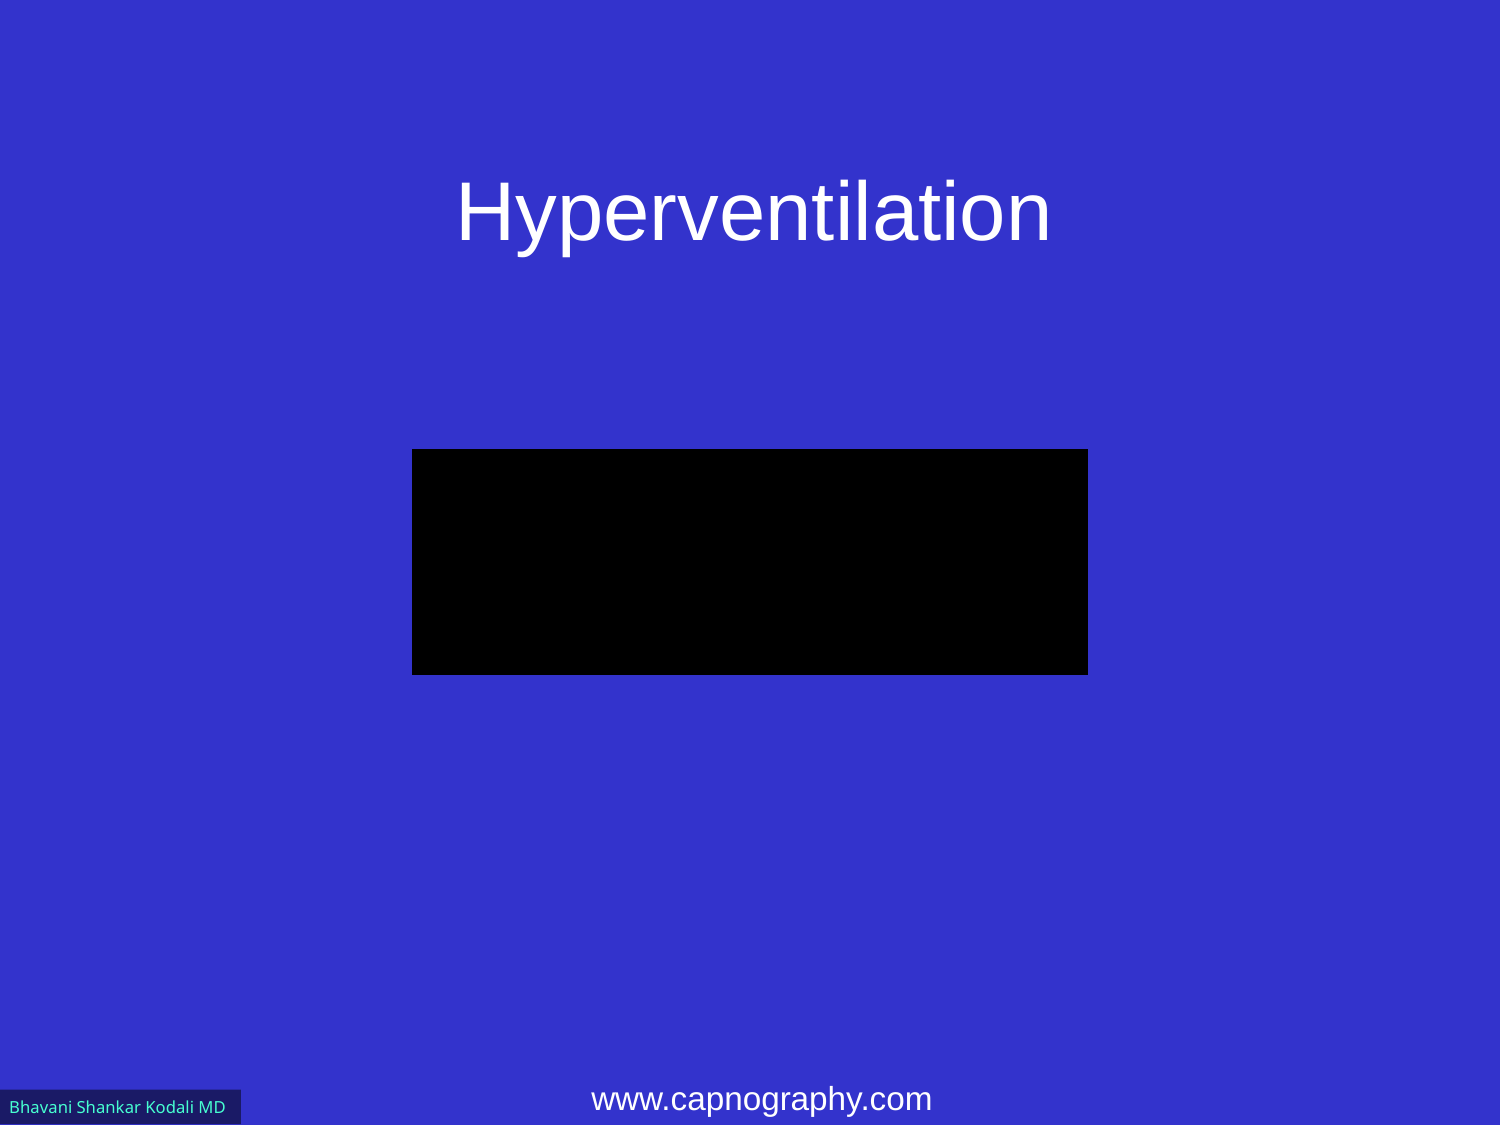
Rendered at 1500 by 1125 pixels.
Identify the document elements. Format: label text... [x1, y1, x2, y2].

text_box Bhavani Shankar Kodali MD [0, 1089, 241, 1125]
text_box www.capnography.com [576, 1069, 948, 1125]
text_box Hyperventilation [441, 149, 1068, 265]
picture [412, 449, 1088, 676]
